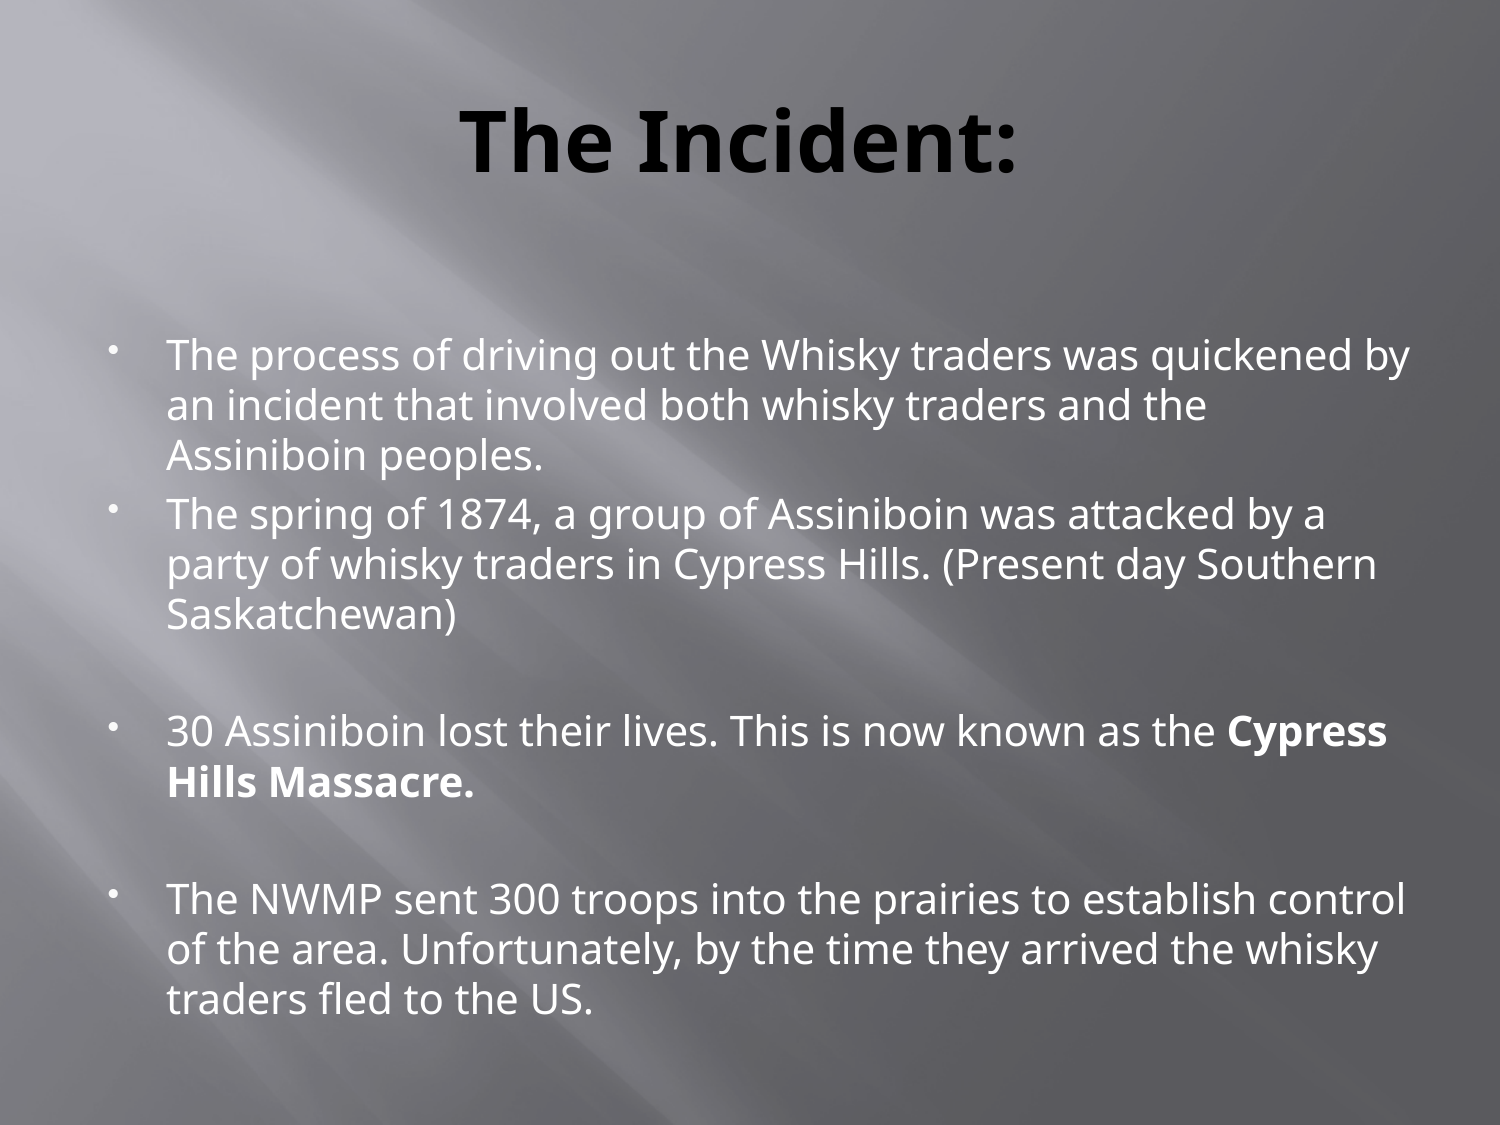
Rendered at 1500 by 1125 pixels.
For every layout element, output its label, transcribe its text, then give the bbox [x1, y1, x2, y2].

title The Incident: [75, 45, 1425, 233]
list The process of driving out the Whisky traders was quickened by an incident that involved both whisky traders and the Assiniboin peoples. The spring of 1874, a group of Assiniboin was attacked by a party of whisky traders in Cypress Hills. (Present day Southern Saskatchewan) 30 Assiniboin lost their lives. This is now known as the Cypress Hills Massacre. The NWMP sent 300 troops into the prairies to establish control of the area. Unfortunately, by the time they arrived the whisky traders fled to the US. [75, 262, 1425, 1035]
